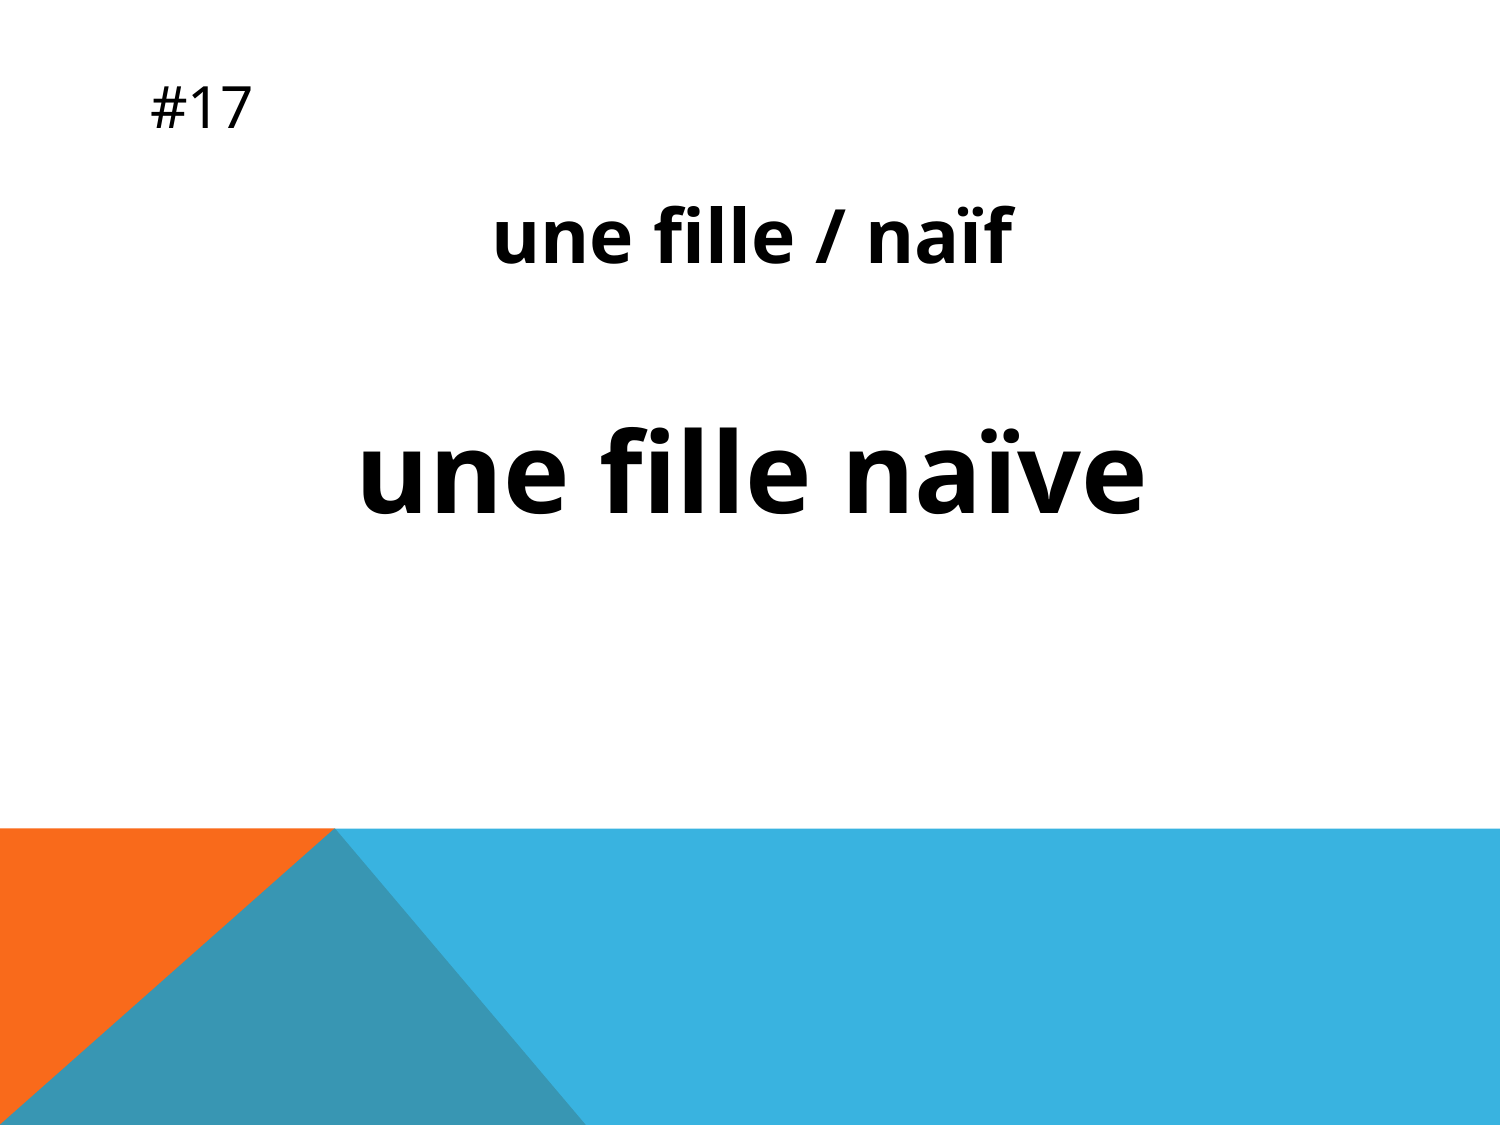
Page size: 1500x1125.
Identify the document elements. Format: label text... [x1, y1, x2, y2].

list une fille / naïf une fille naïve [135, 180, 1369, 768]
title #17 [135, 60, 1369, 150]
